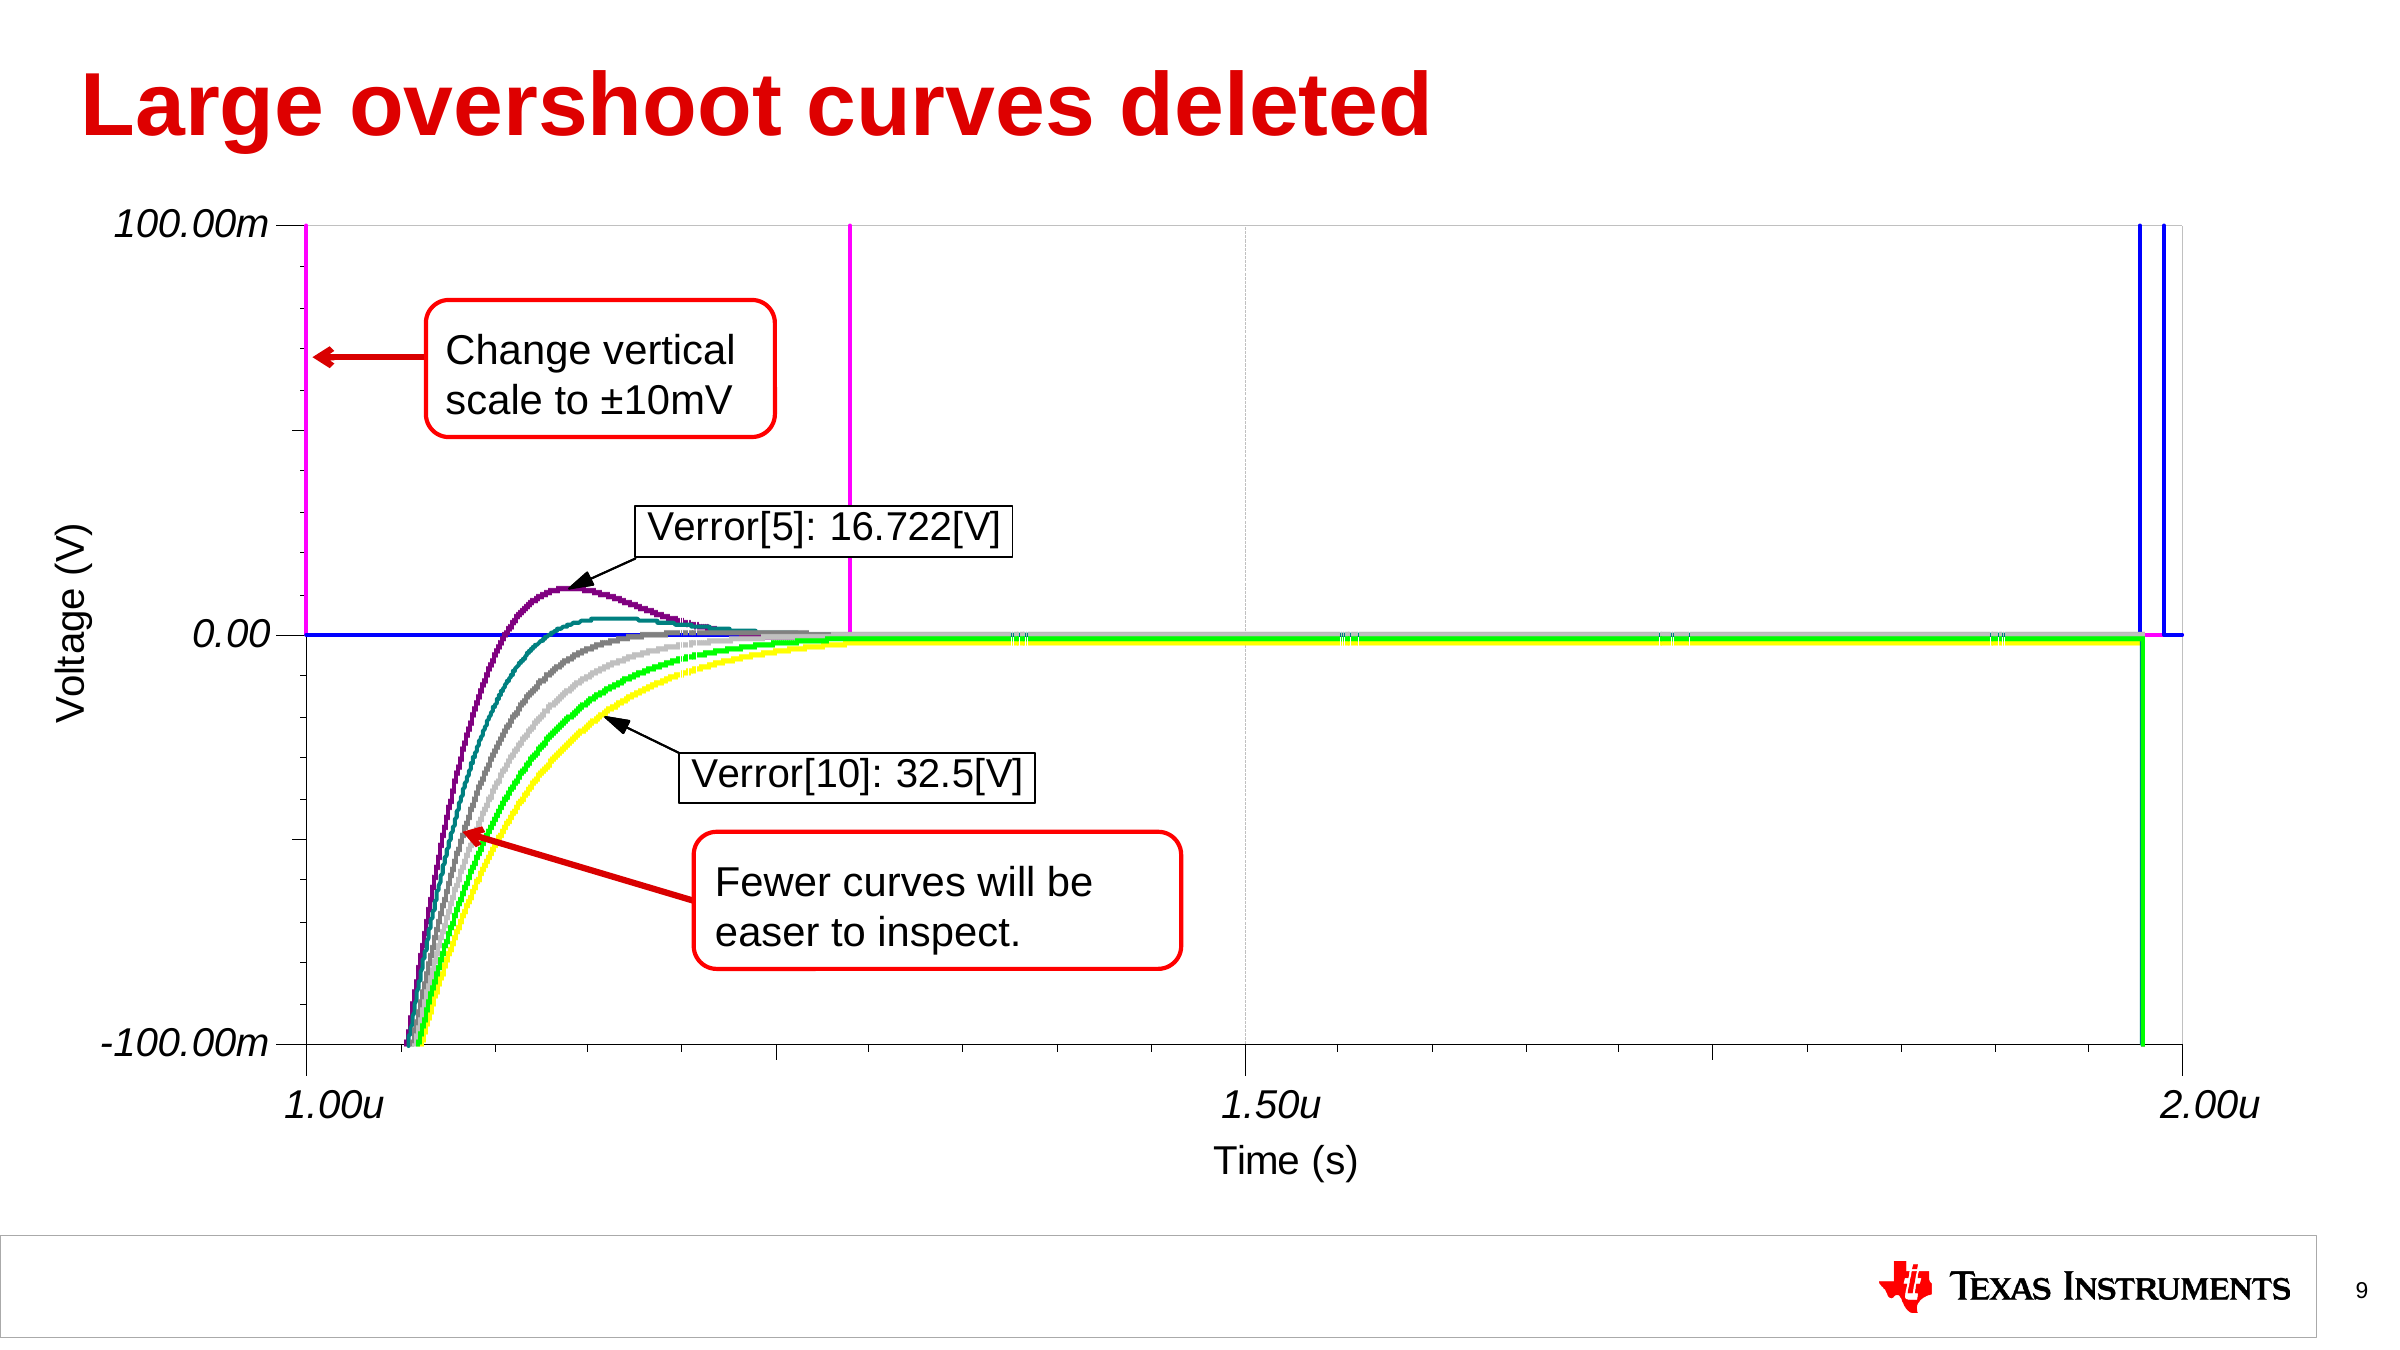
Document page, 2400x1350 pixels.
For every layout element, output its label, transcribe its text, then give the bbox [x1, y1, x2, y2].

picture [1879, 1307, 2290, 1313]
title Large overshoot curves deleted [60, 27, 2282, 189]
picture [37, 169, 2267, 1213]
picture [1879, 1261, 2290, 1265]
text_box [693, 831, 1182, 970]
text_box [462, 831, 692, 926]
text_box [425, 299, 776, 438]
slide_number 9 [1828, 1265, 2389, 1307]
